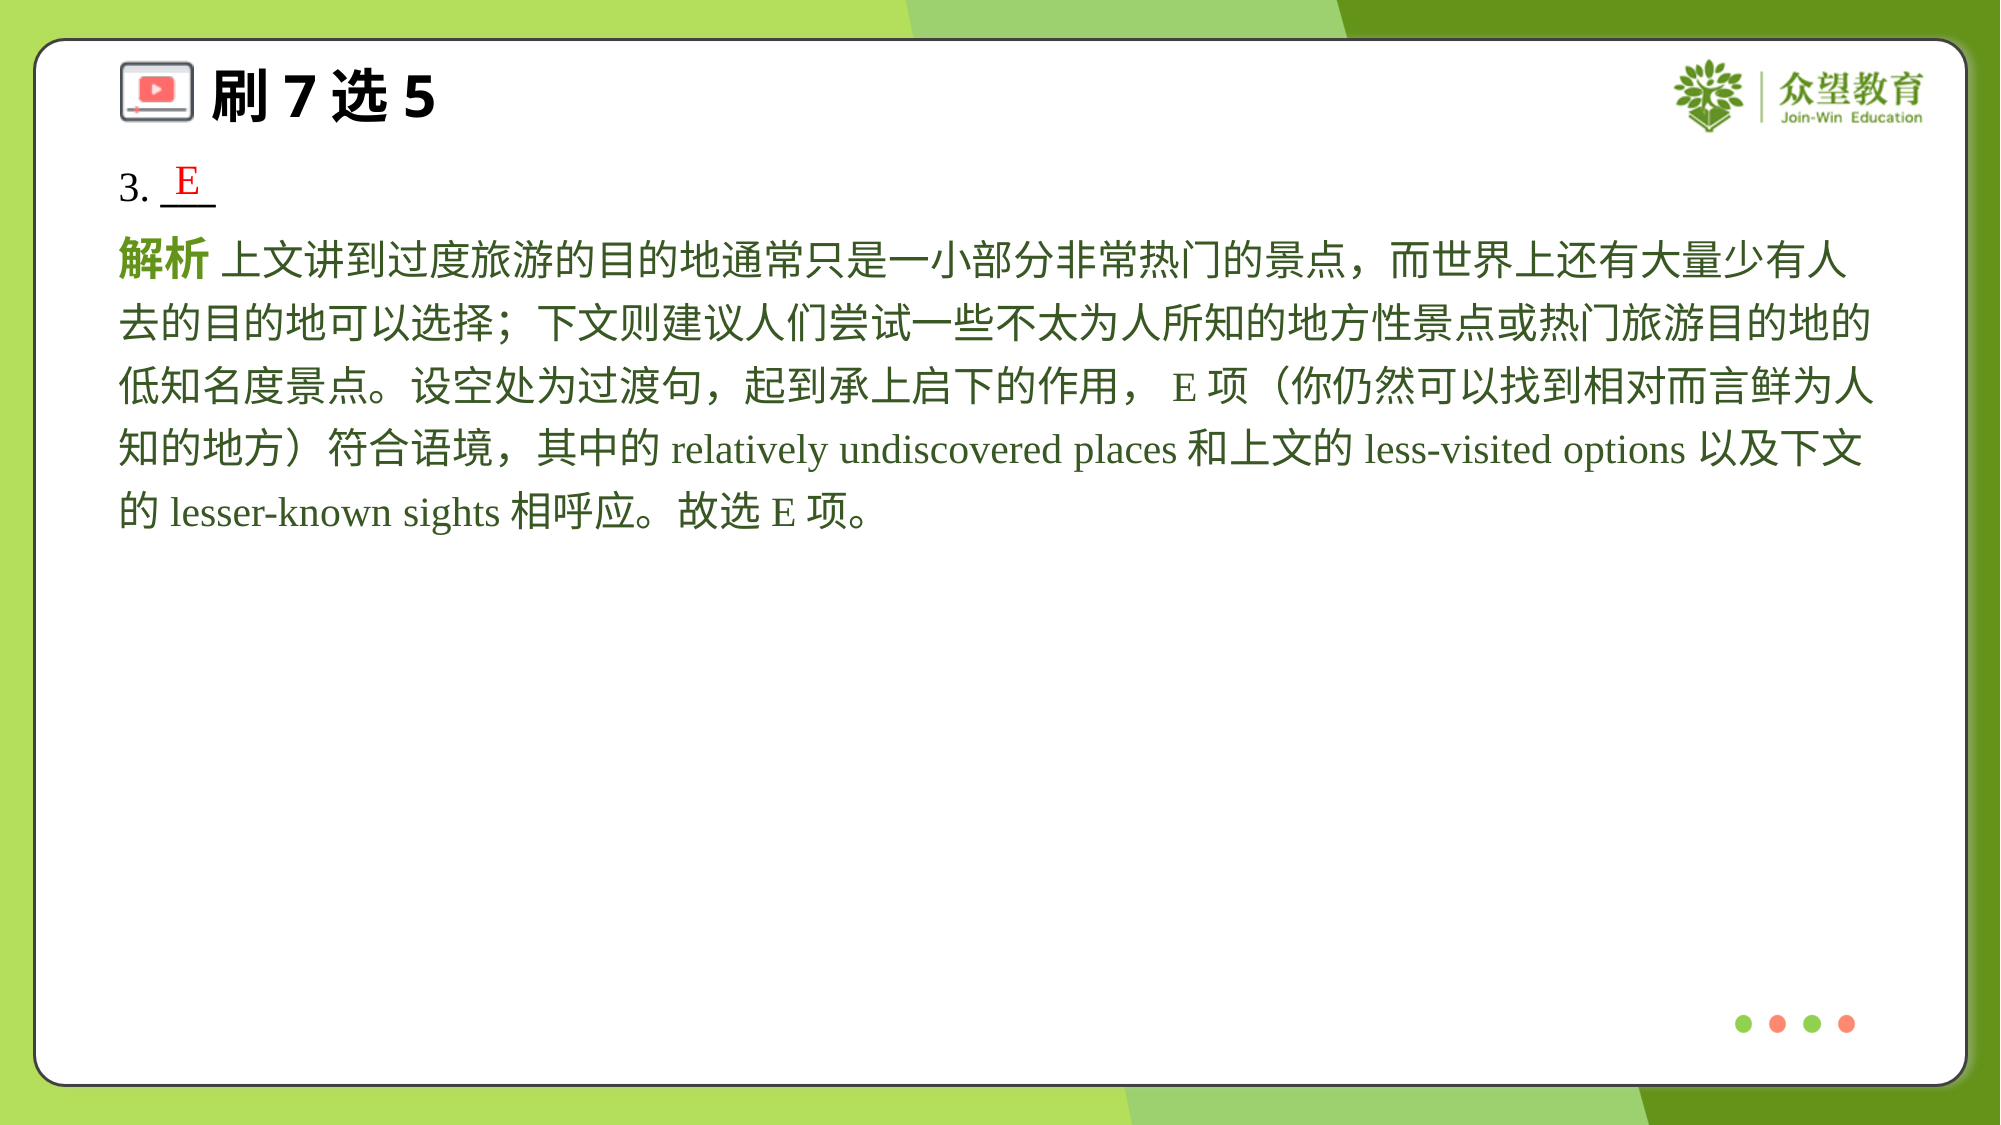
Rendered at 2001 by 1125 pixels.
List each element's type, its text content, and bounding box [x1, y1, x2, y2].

text_box 解析 上文讲到过度旅游的目的地通常只是一小部分非常热门的景点，而世界上还有大量少有人去的目的地可以选择；下文则建议人们尝试一些不太为人所知的地方性景点或热门旅游目的地的低知名度景点。设空处为过渡句，起到承上启下的作用，E项（你仍然可以找到相对而言鲜为人知的地方）符合语境，其中的relatively undiscovered places和上文的less-visited options以及下文的lesser-known sights相呼应。故选E项。 [118, 215, 1883, 530]
text_box 3. ___ [118, 146, 1883, 204]
text_box E [170, 140, 205, 199]
picture [0, 0, 2000, 1125]
